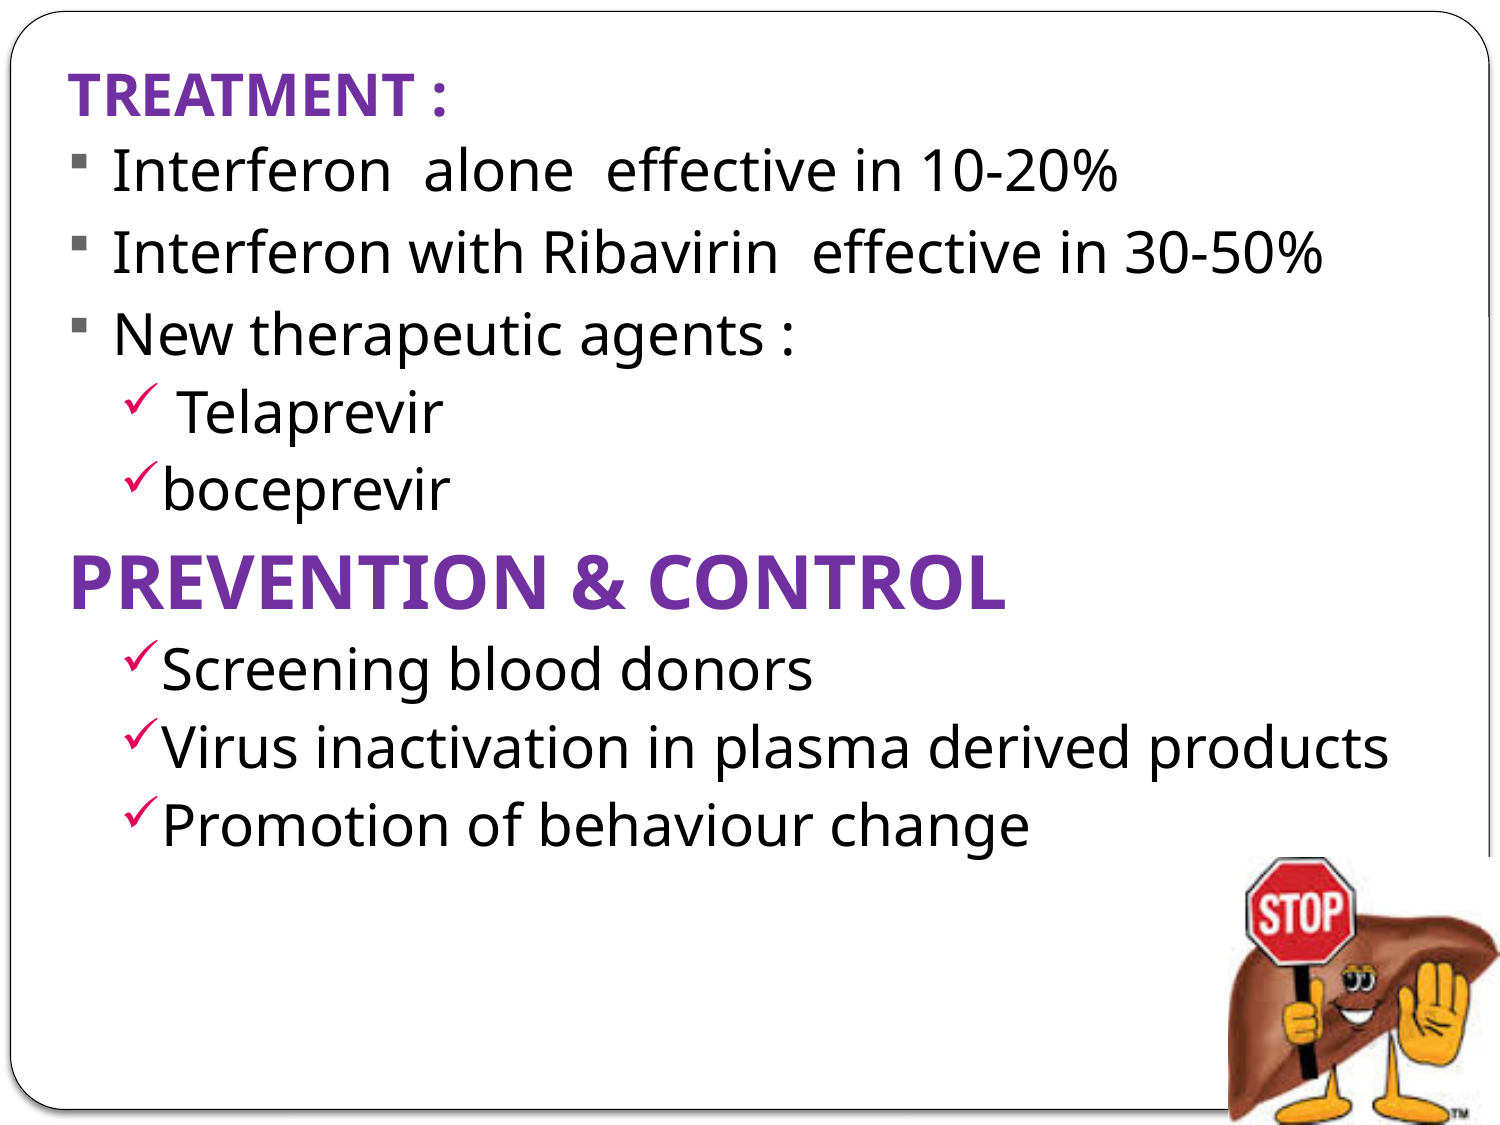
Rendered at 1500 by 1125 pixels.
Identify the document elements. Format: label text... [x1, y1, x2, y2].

picture [1228, 857, 1500, 1125]
list Interferon alone effective in 10-20% Interferon with Ribavirin effective in 30-50% New therapeutic agents : Telaprevir boceprevir PREVENTION & CONTROL Screening blood donors Virus inactivation in plasma derived products Promotion of behaviour change [53, 125, 1425, 1059]
title TREATMENT : [53, 45, 1425, 125]
